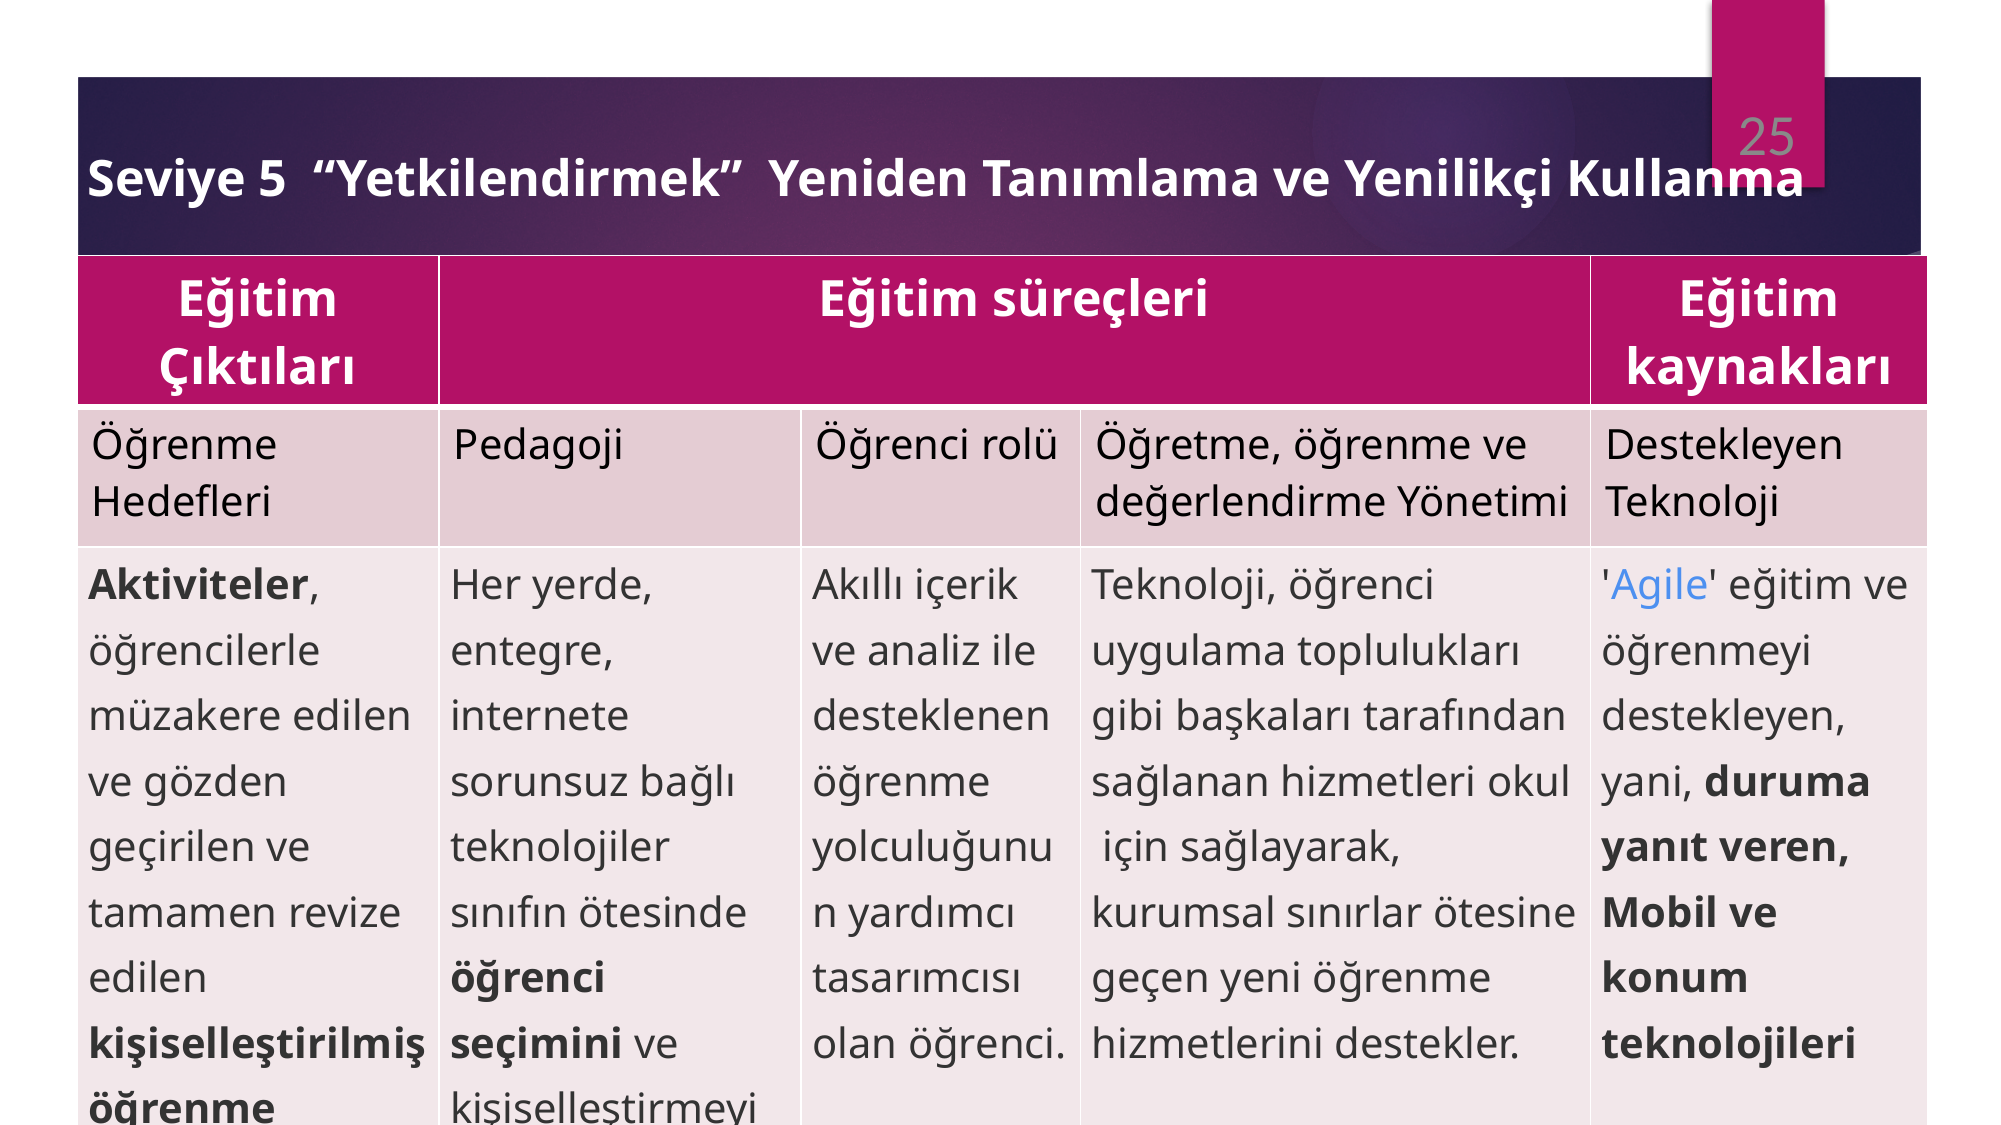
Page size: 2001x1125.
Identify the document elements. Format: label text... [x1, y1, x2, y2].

table_cell Pedagoji [440, 410, 800, 546]
table_cell Her yerde, entegre, internete sorunsuz bağlı teknolojiler sınıfın ötesinde öğrenci seçimini ve kişiselleştirmeyi destekler. [440, 548, 800, 1125]
table_cell Teknoloji, öğrenci uygulama toplulukları gibi başkaları tarafından sağlanan hizmetleri okul için sağlayarak, kurumsal sınırlar ötesine geçen yeni öğrenme hizmetlerini destekler. [1081, 548, 1590, 1125]
table_cell Öğretme, öğrenme ve değerlendirme Yönetimi [1081, 410, 1590, 546]
slide_number 25 [1698, 48, 1836, 175]
table_cell Aktiviteler, öğrencilerle müzakere edilen ve gözden geçirilen ve tamamen revize edilen kişiselleştirilmiş öğrenme hedeflerini ele alır. [78, 548, 438, 1125]
table_cell Öğrenci rolü [802, 410, 1080, 546]
table_cell Destekleyen Teknoloji [1591, 410, 1927, 546]
table_header Eğitim Çıktıları [78, 256, 438, 404]
table_header Eğitim süreçleri [440, 256, 1590, 404]
table_cell Akıllı içerik ve analiz ile desteklenen öğrenme yolculuğunun yardımcı tasarımcısı olan öğrenci. [802, 548, 1080, 1125]
table_cell Öğrenme Hedefleri [78, 410, 438, 546]
table_header Eğitim kaynakları [1591, 256, 1927, 404]
table_cell 'Agile' eğitim ve öğrenmeyi destekleyen, yani, duruma yanıt veren, Mobil ve konum teknolojileri [1591, 548, 1927, 1125]
title Seviye 5 “Yetkilendirmek” Yeniden Tanımlama ve Yenilikçi Kullanma [59, 111, 1836, 243]
